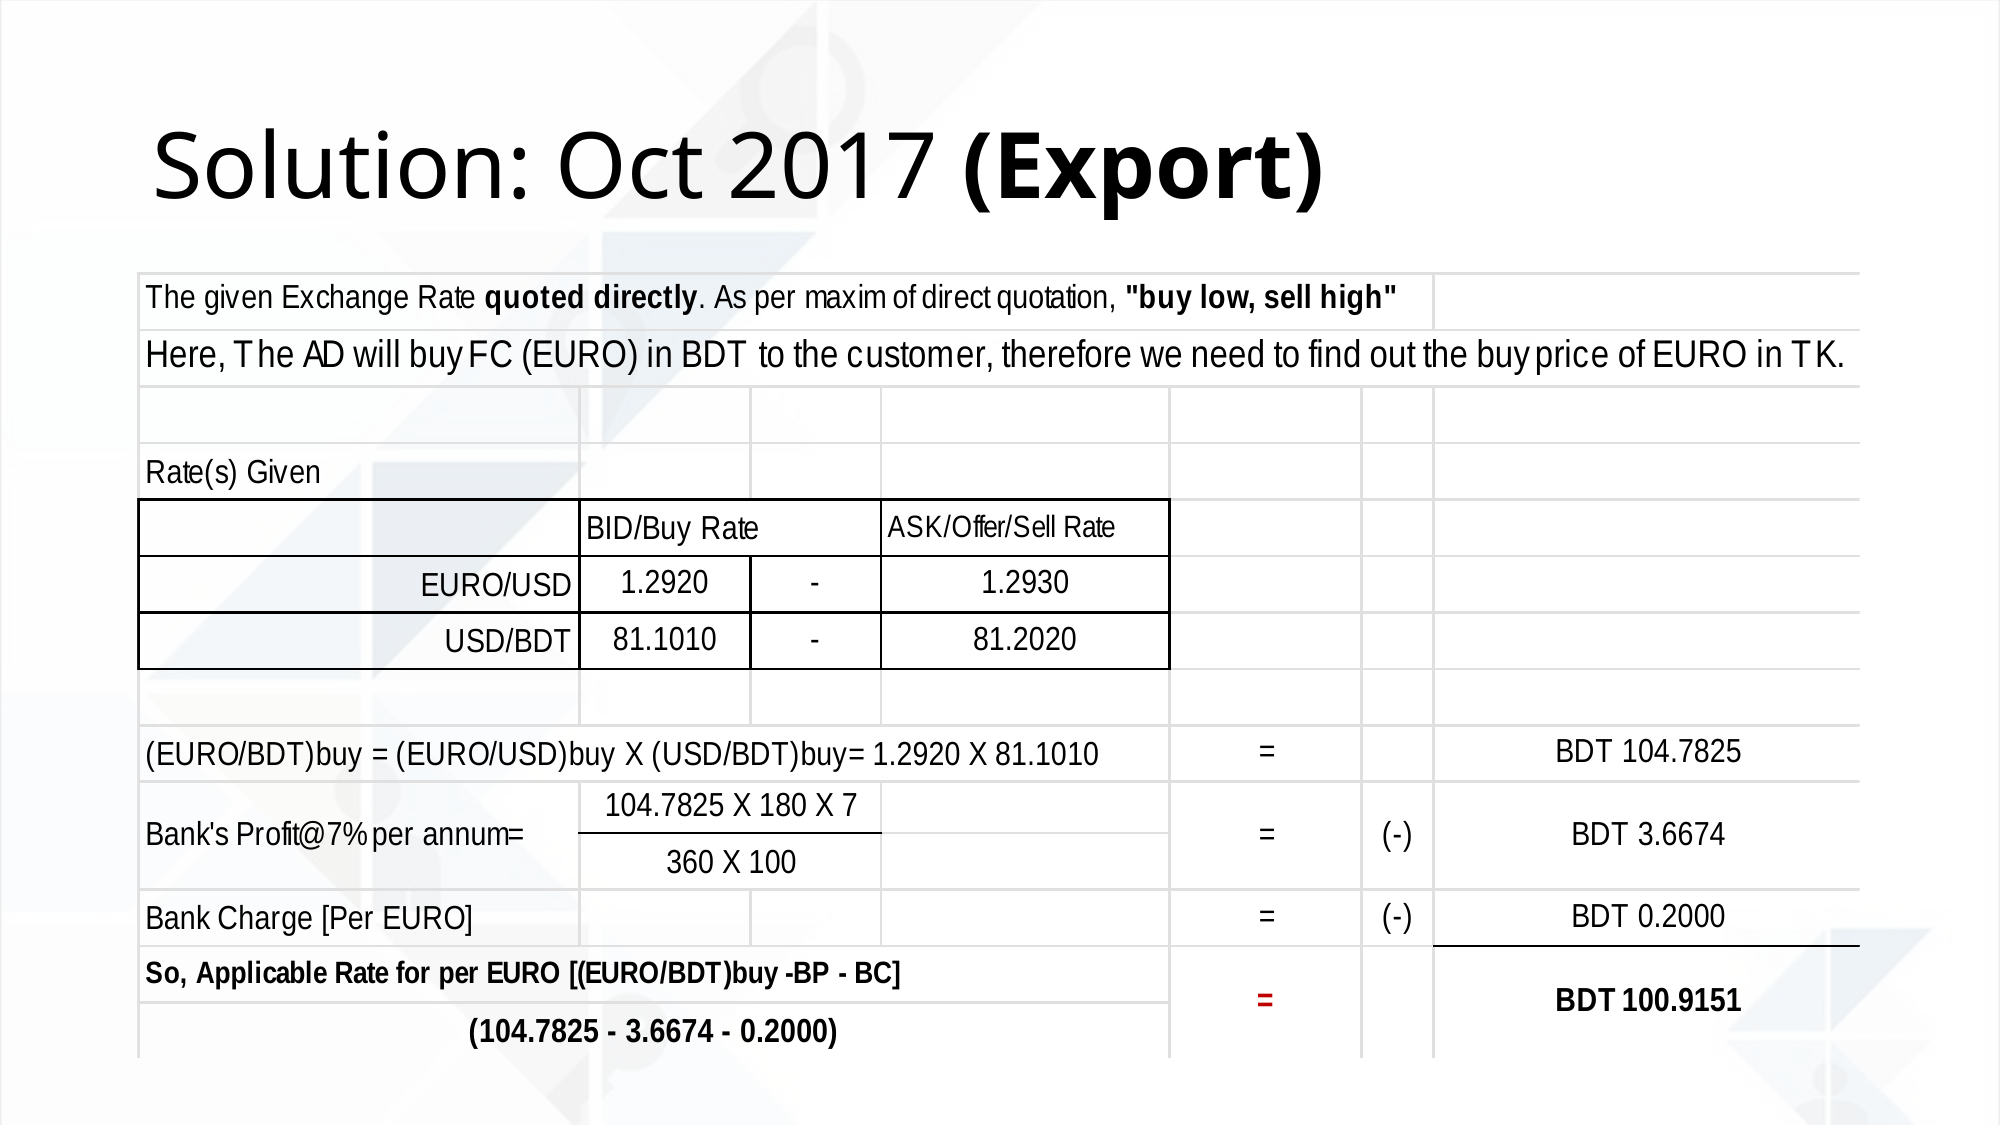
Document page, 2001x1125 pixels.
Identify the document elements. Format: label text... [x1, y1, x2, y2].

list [137, 272, 1863, 1061]
title Solution: Oct 2017 (Export) [137, 59, 1863, 272]
